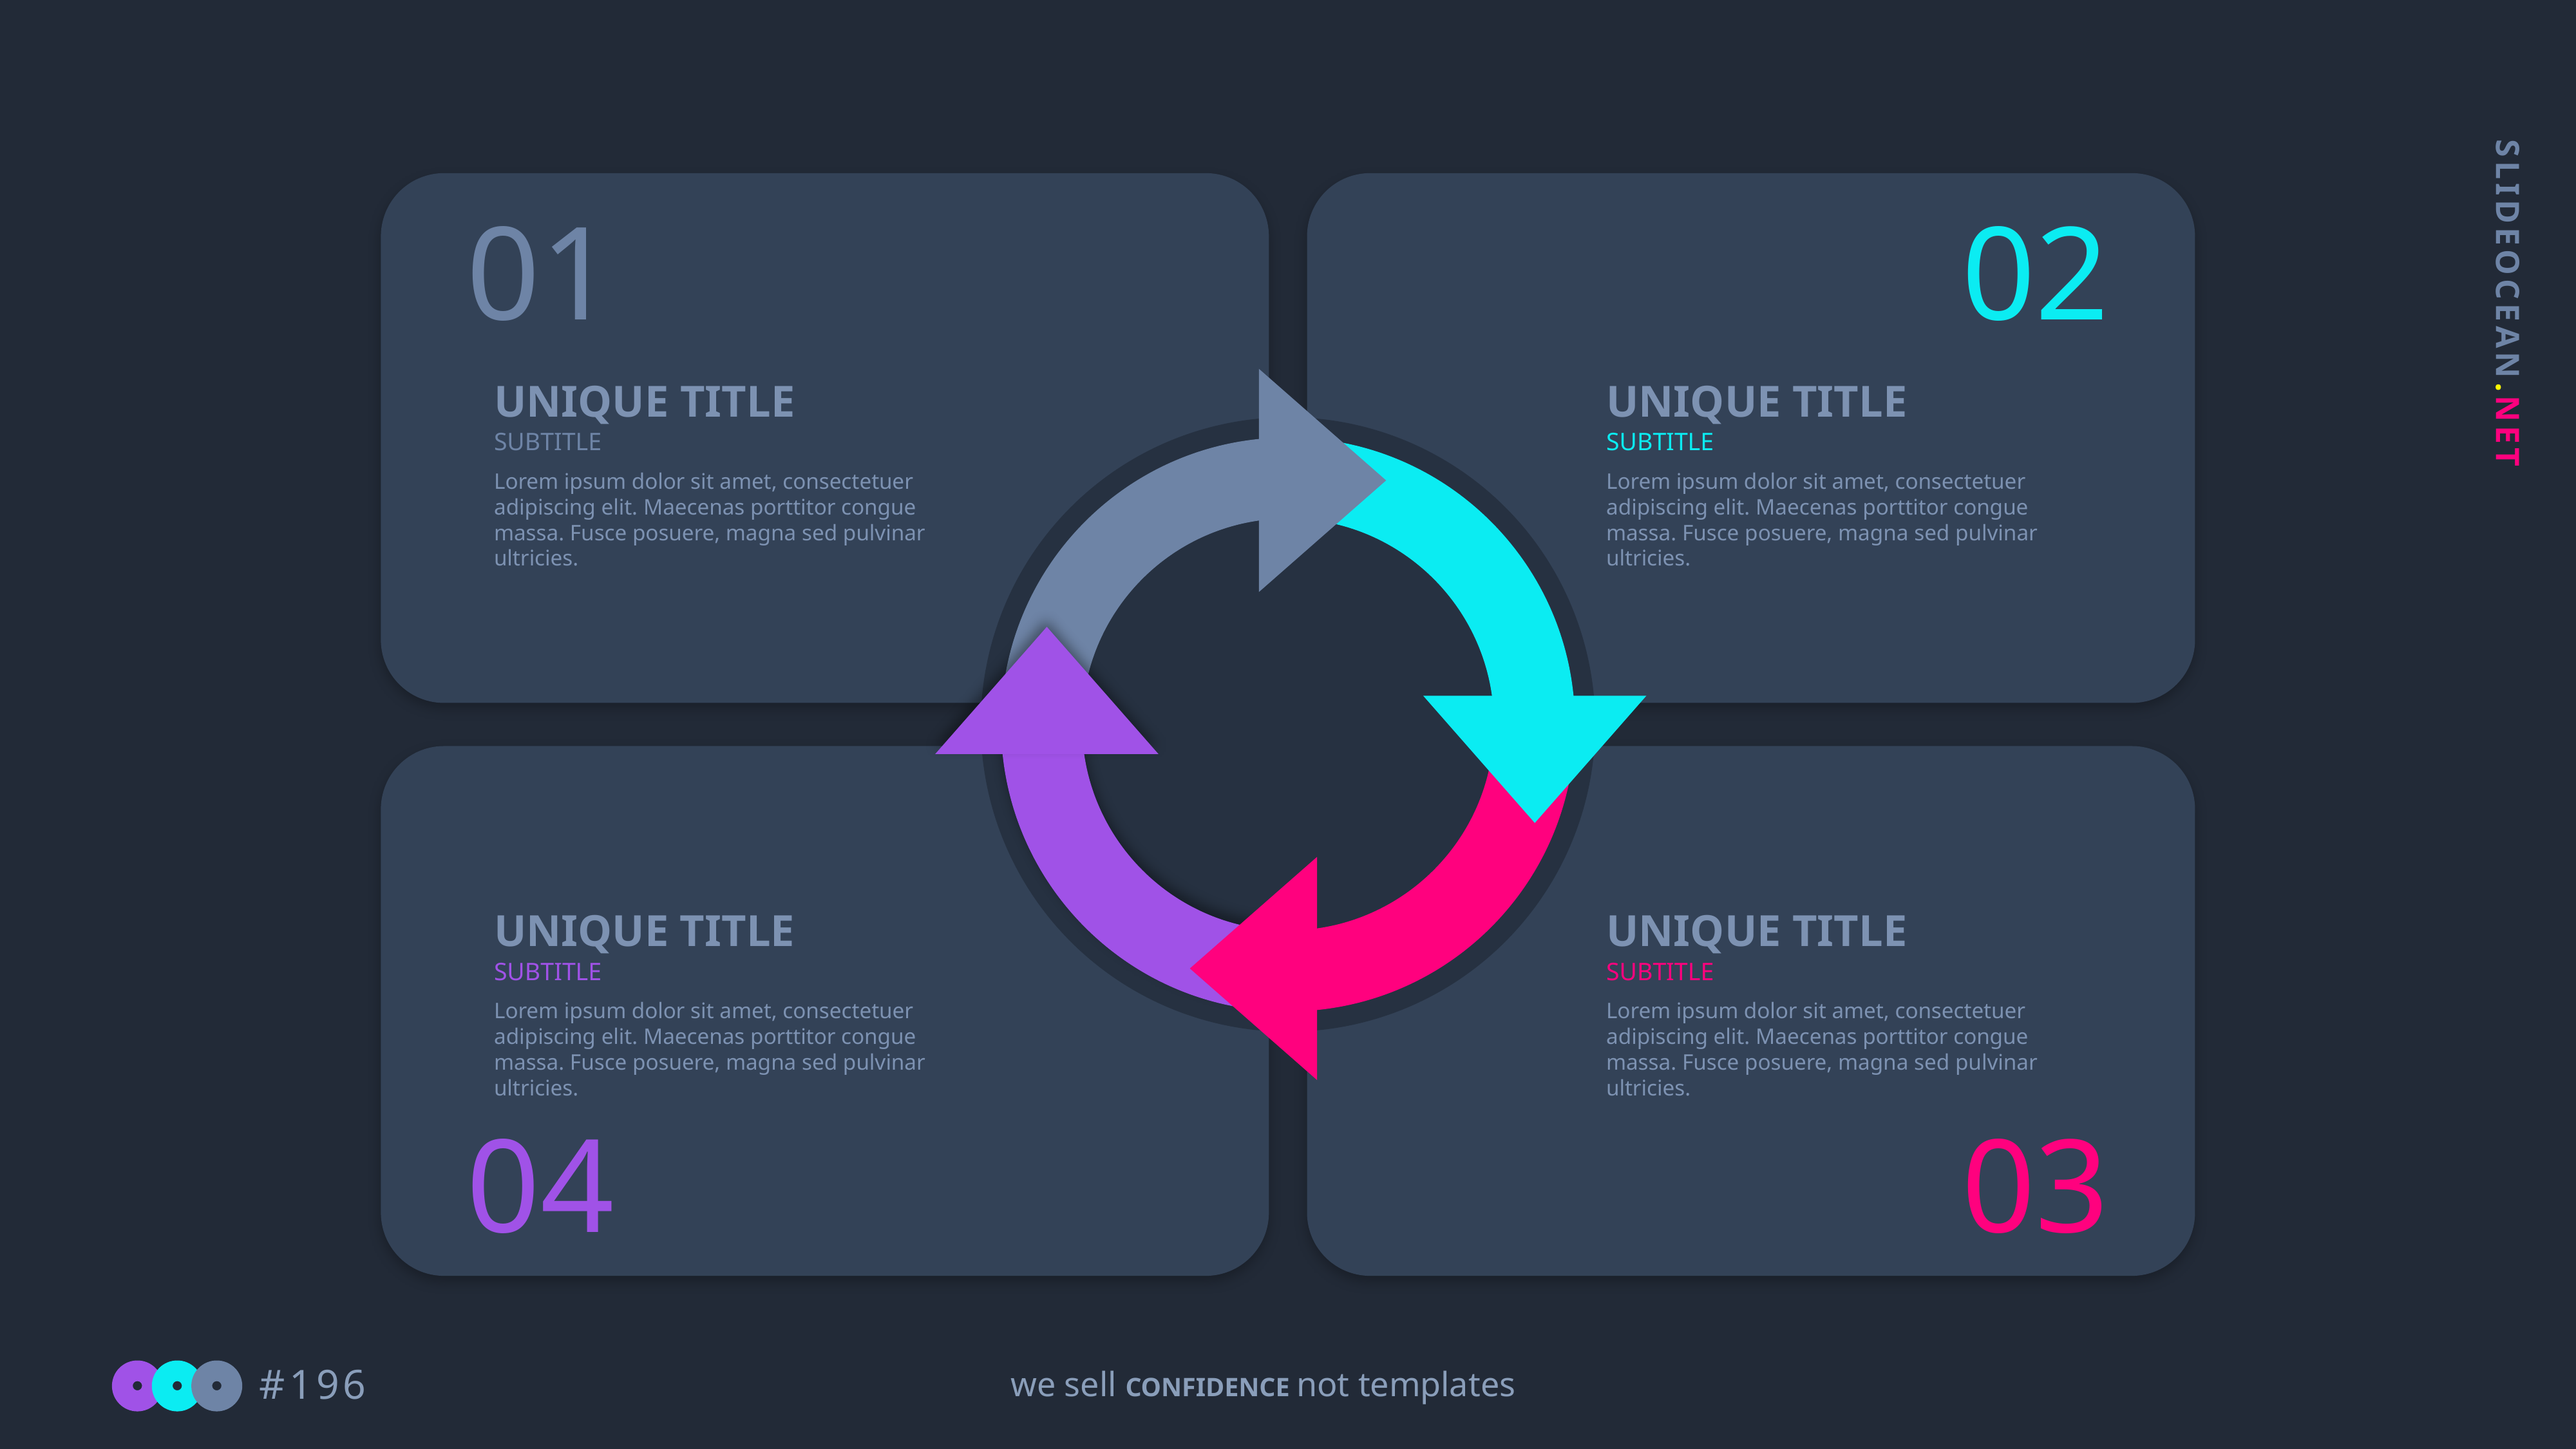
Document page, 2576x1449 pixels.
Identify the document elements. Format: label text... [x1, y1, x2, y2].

text_box [379, 172, 1270, 705]
text_box [379, 744, 1270, 1277]
text_box 04 [381, 1098, 624, 1263]
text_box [1596, 898, 2092, 1081]
text_box 02 [1952, 186, 2195, 351]
text_box #196 [259, 1359, 436, 1408]
text_box [1305, 172, 2197, 705]
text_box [484, 898, 980, 1081]
text_box 01 [381, 186, 624, 351]
text_box we sell CONFIDENCE not templates [990, 1358, 1535, 1408]
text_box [1596, 368, 2092, 551]
text_box 03 [1952, 1098, 2195, 1263]
text_box [1305, 744, 2197, 1277]
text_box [934, 368, 1647, 1081]
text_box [484, 368, 980, 551]
